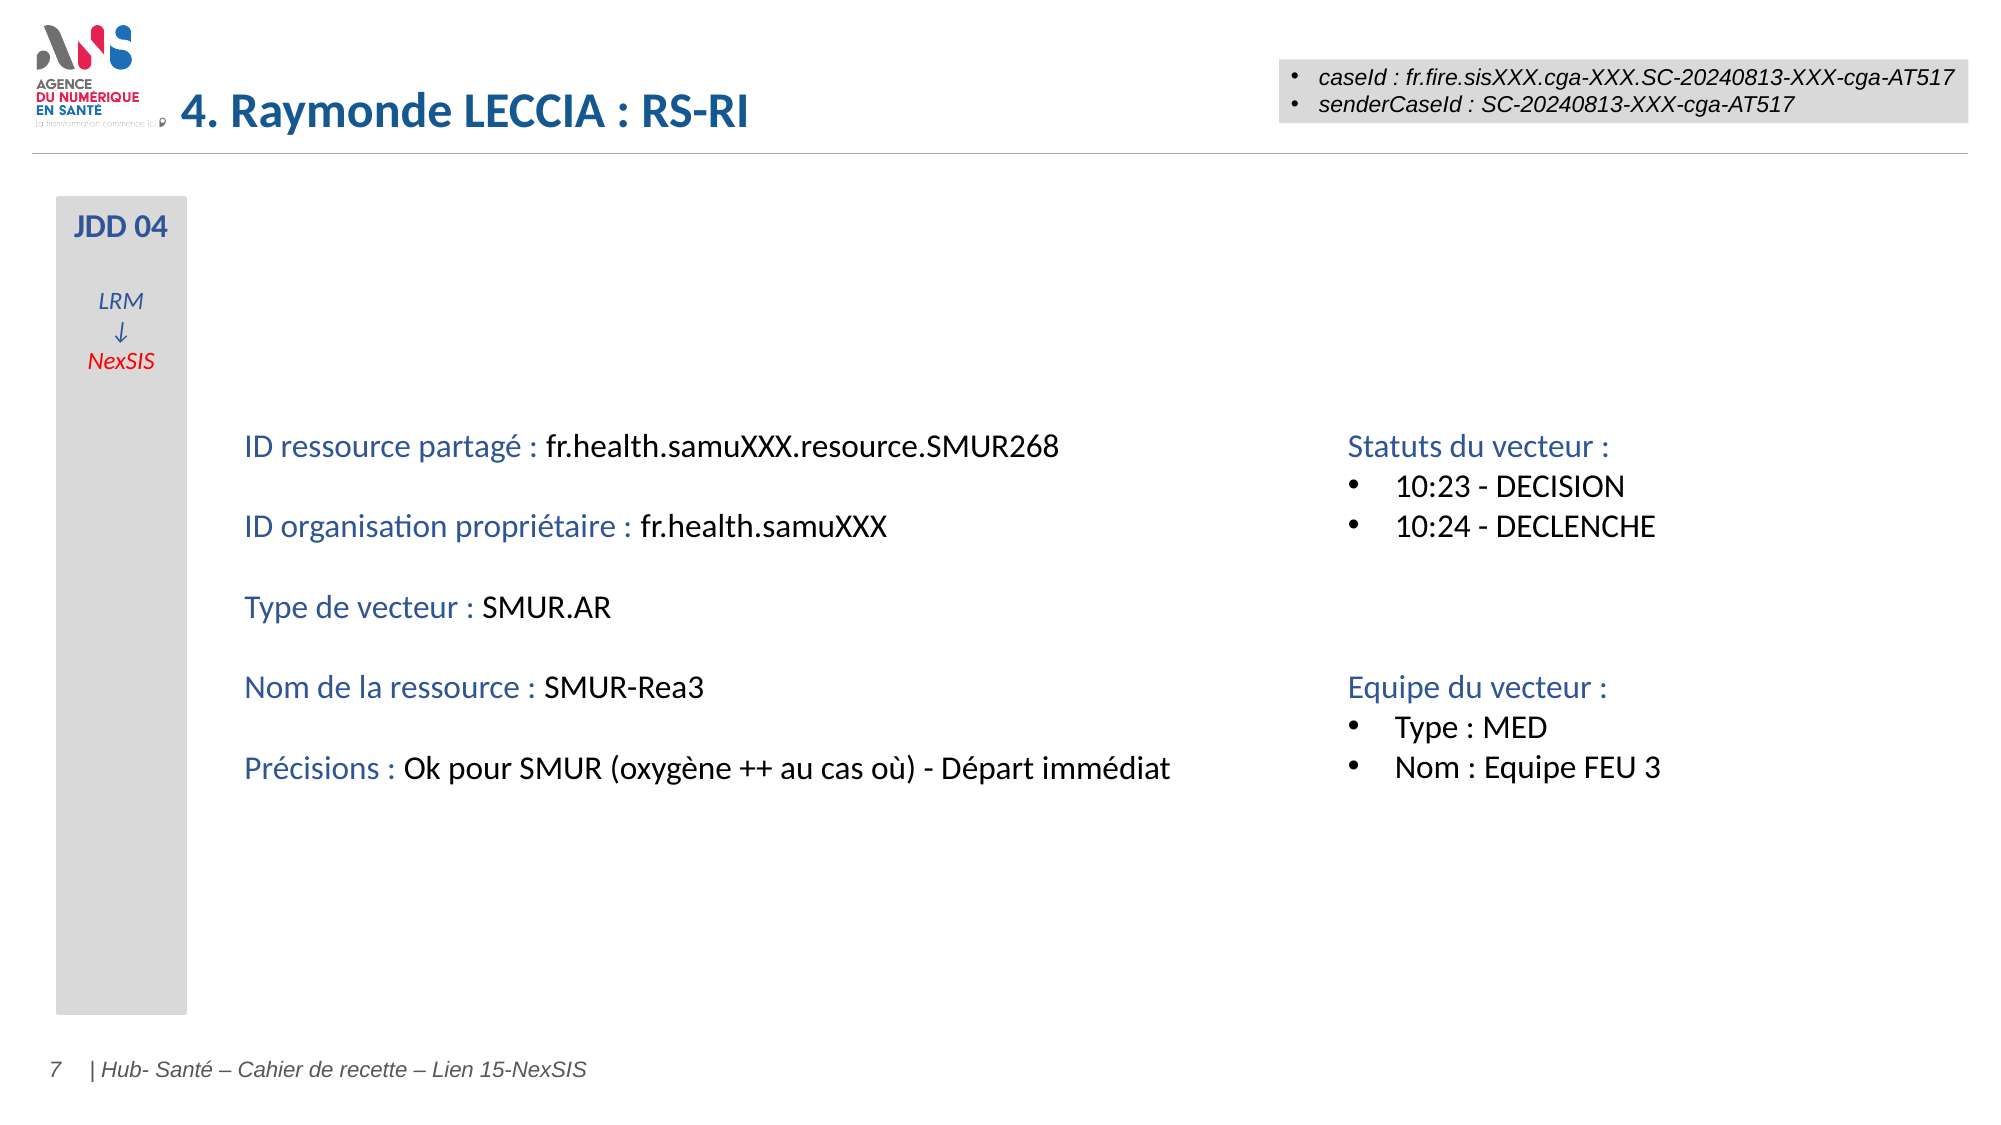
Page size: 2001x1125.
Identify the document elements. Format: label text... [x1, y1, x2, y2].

text_box caseId : fr.fire.sisXXX.cga-XXX.SC-20240813-XXX-cga-AT517 senderCaseId : SC-20240813-XXX-cga-AT517 [1279, 59, 1969, 124]
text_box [229, 416, 1943, 795]
footer | Hub- Santé – Cahier de recette – Lien 15-NexSIS [89, 1038, 1605, 1099]
slide_number 7 [23, 1038, 87, 1099]
title 4. Raymonde LECCIA : RS-RI [180, 19, 1945, 138]
text_box JDD 04 LRM ↓ NexSIS [56, 196, 187, 1015]
picture [36, 25, 166, 127]
